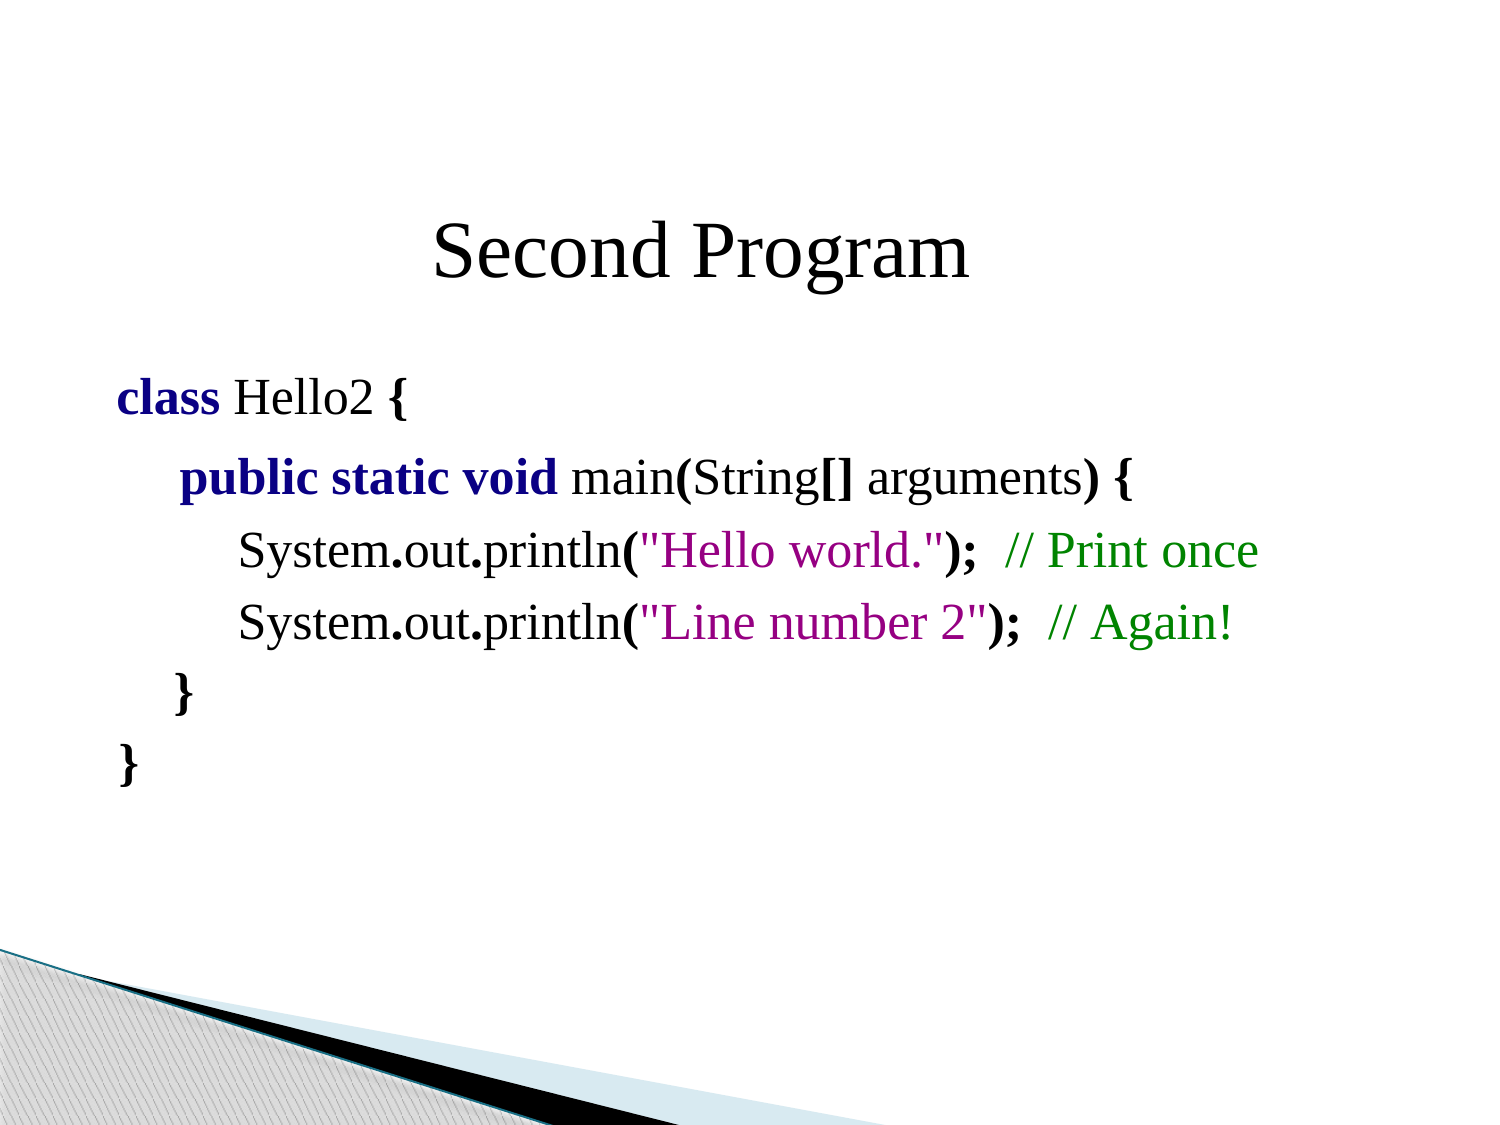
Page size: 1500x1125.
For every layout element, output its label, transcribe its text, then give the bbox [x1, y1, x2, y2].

text_box Second Program [431, 213, 992, 301]
text_box } [173, 669, 207, 727]
text_box public static void main(String[] arguments) { System.out.println("Hello world."); // Print once System.out.println("Line number 2"); // Again! [179, 454, 1273, 657]
text_box } [118, 740, 145, 798]
text_box class Hello2 { [116, 375, 422, 433]
